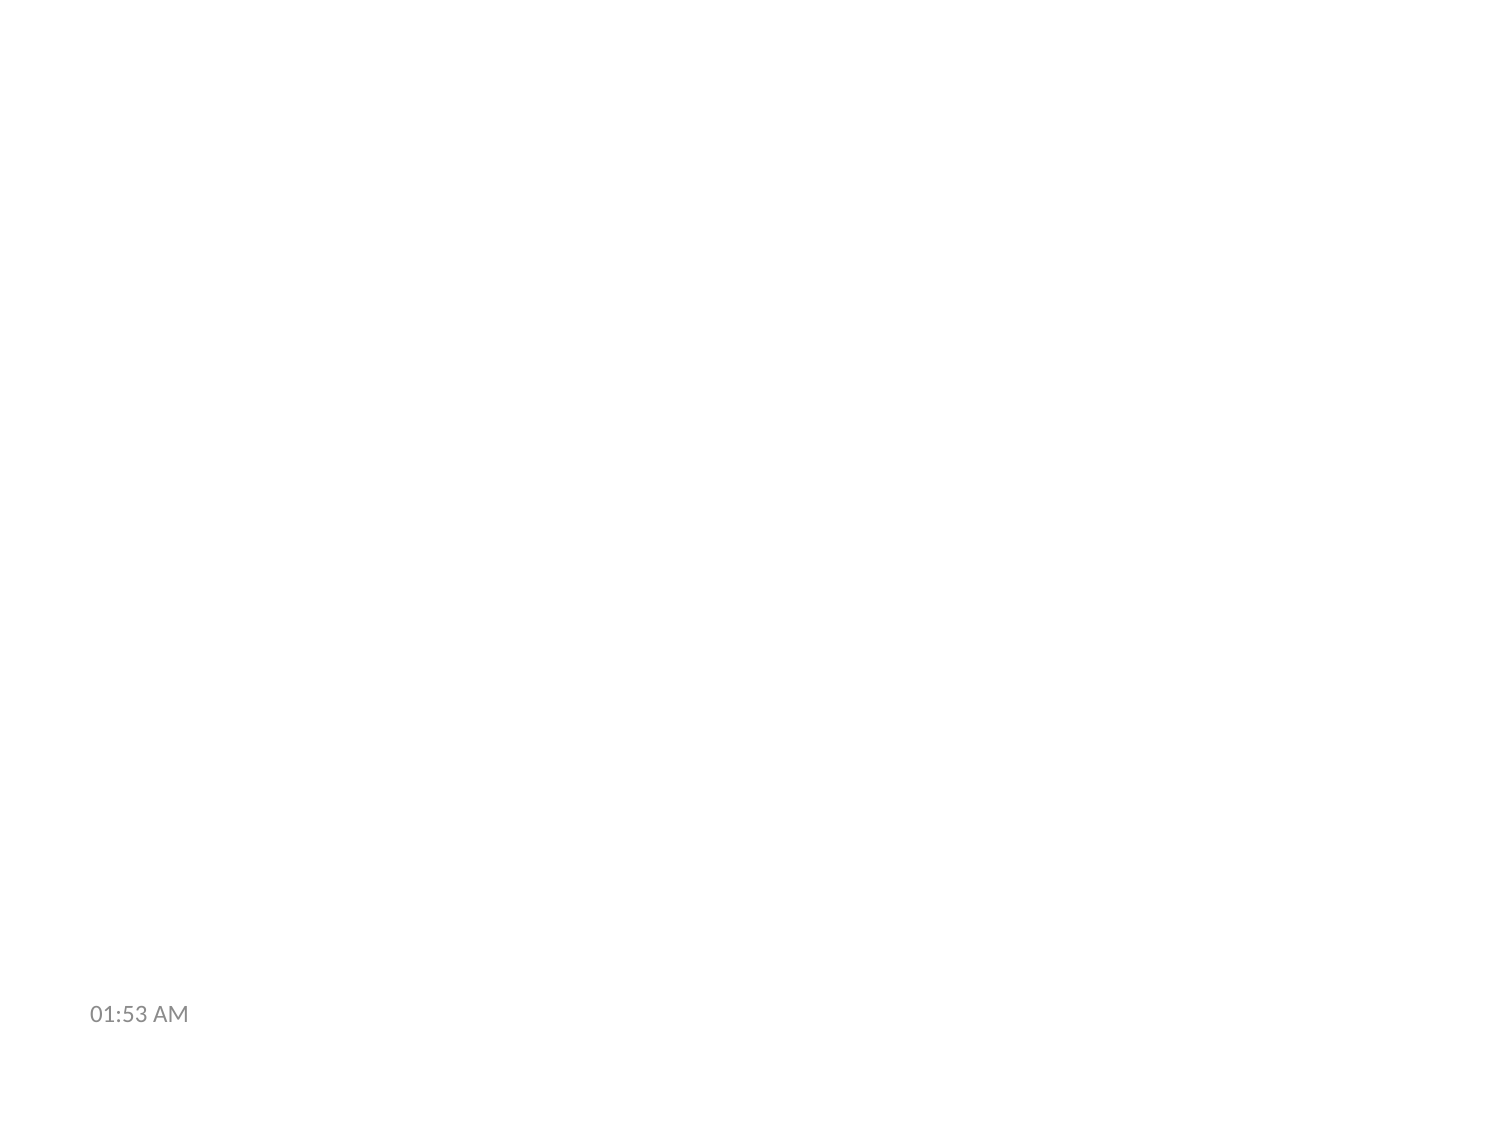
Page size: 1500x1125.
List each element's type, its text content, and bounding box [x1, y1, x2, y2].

text_box 3:35 PM [75, 982, 425, 1043]
